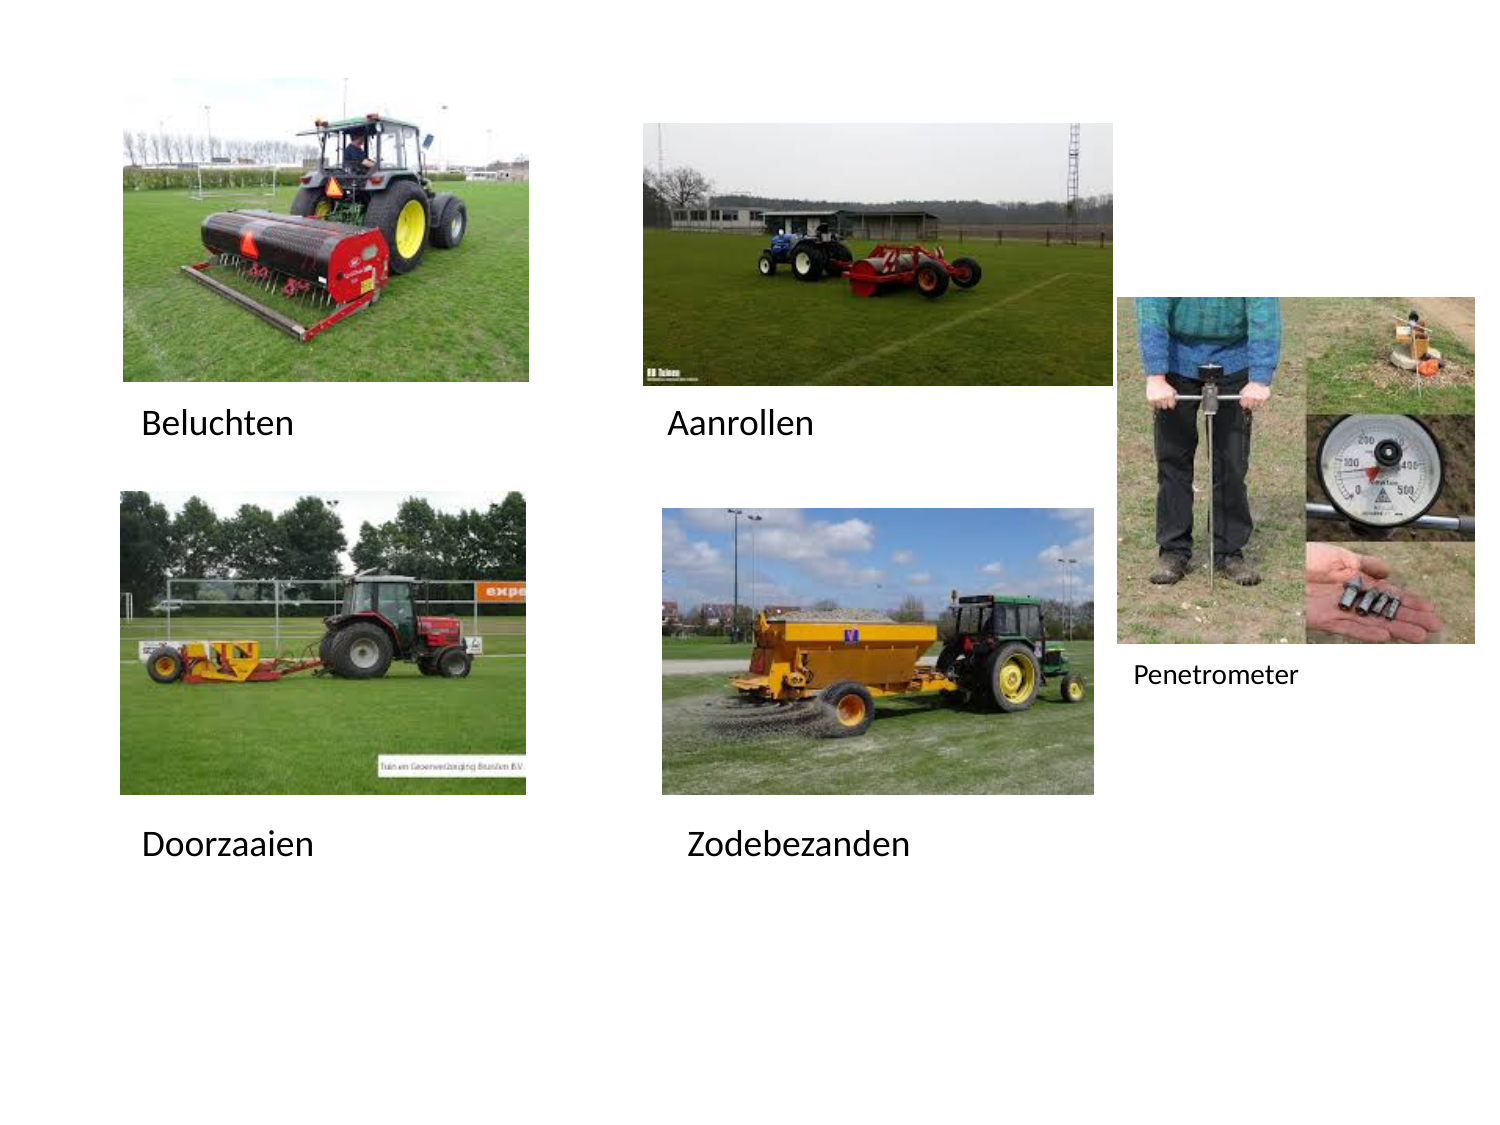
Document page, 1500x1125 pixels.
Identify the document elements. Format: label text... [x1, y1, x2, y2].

picture [123, 77, 529, 382]
picture [662, 508, 1094, 795]
text_box Beluchten Aanrollen [126, 390, 831, 451]
text_box Doorzaaien Zodebezanden [127, 811, 928, 872]
picture [120, 491, 526, 795]
text_box Penetrometer [1118, 650, 1315, 698]
picture [643, 123, 1113, 387]
picture [1117, 297, 1475, 644]
